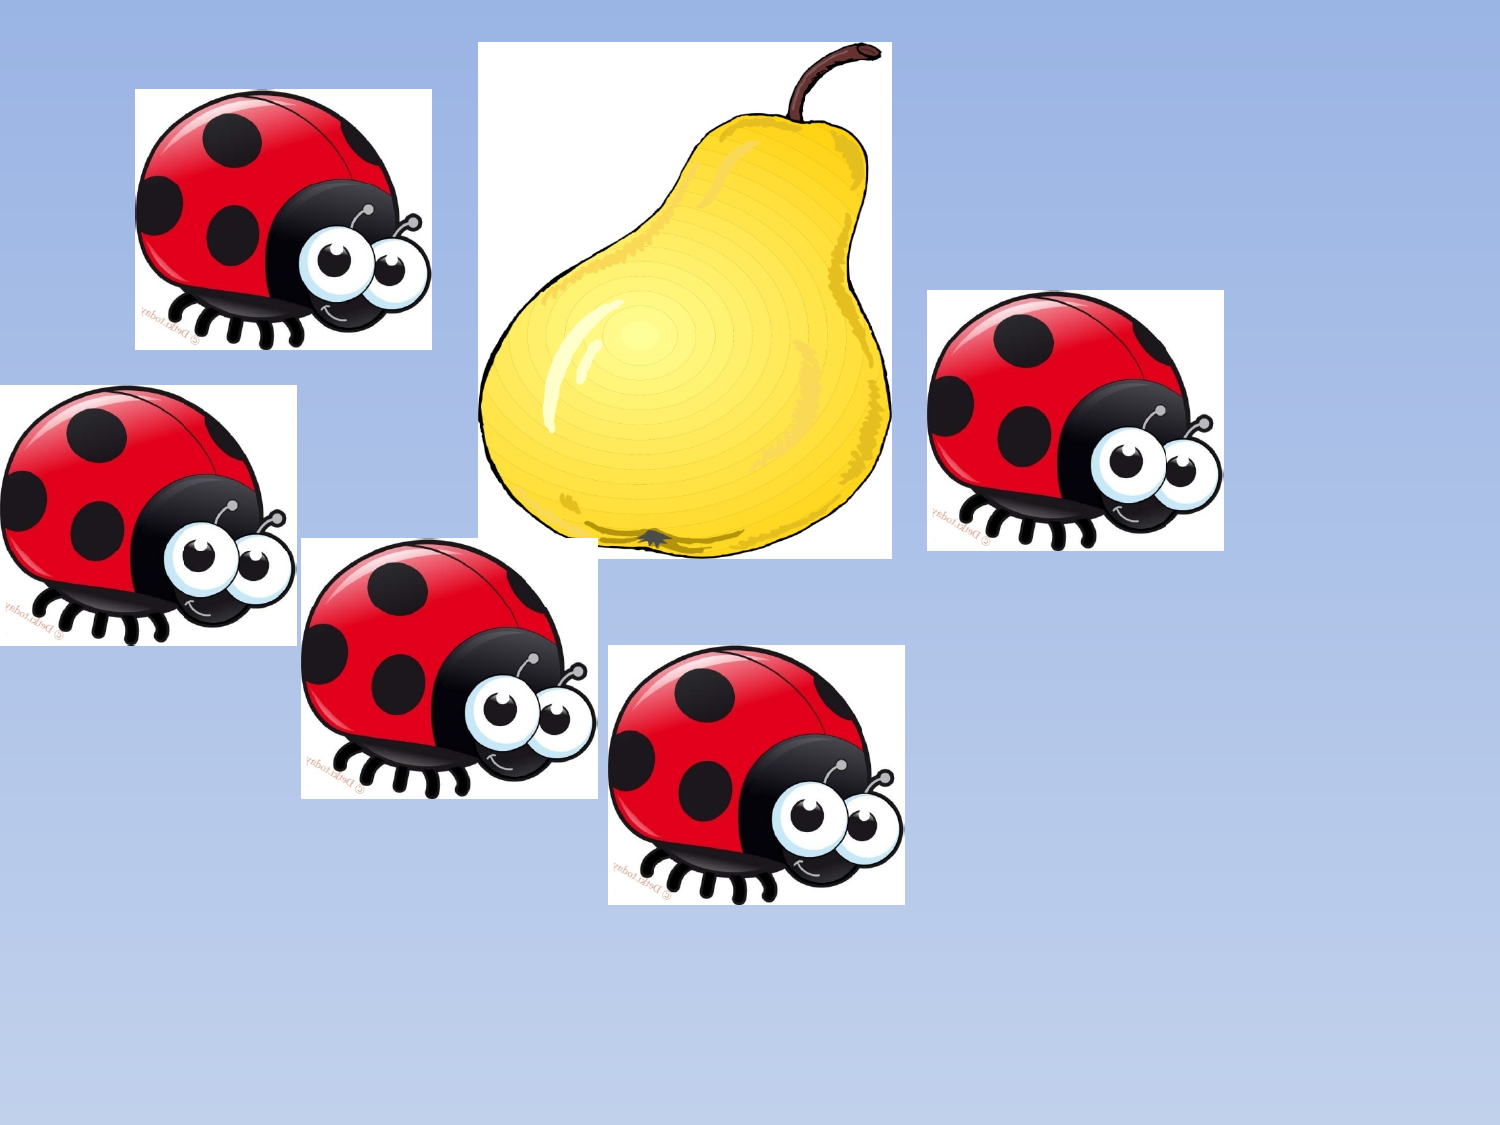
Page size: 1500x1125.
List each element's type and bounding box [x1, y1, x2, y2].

picture [608, 644, 905, 906]
picture [135, 89, 433, 350]
picture [926, 290, 1224, 551]
picture [0, 385, 297, 646]
picture [300, 42, 892, 799]
